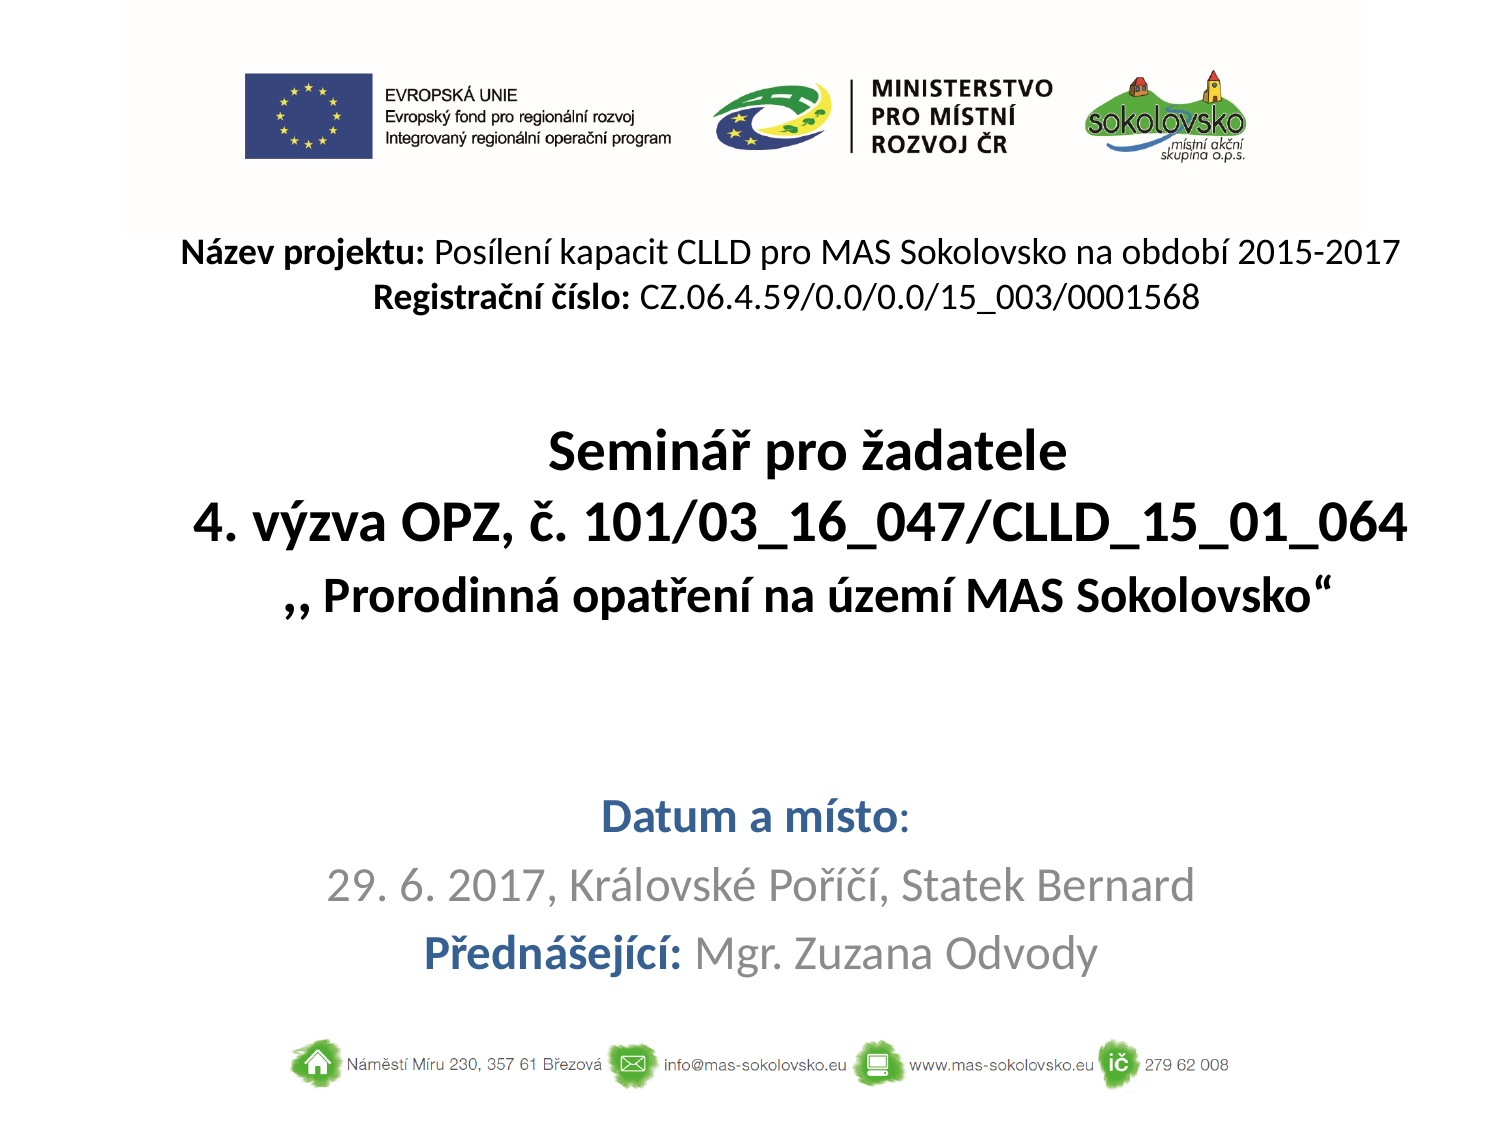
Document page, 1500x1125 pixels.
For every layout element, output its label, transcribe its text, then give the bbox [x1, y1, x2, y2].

subtitle Datum a místo: 29. 6. 2017, Královské Poříčí, Statek Bernard Přednášející: Mgr. Zuzana Odvody [135, 716, 1388, 989]
picture [289, 1034, 1234, 1094]
title Seminář pro žadatele 4. výzva OPZ, č. 101/03_16_047/CLLD_15_01_064 ,, Prorodinná opatření na území MAS Sokolovsko“ [159, 372, 1459, 663]
text_box Název projektu: Posílení kapacit CLLD pro MAS Sokolovsko na období 2015-2017 Registrační číslo: CZ.06.4.59/0.0/0.0/15_003/0001568 [159, 219, 1423, 325]
picture [123, 0, 1365, 237]
